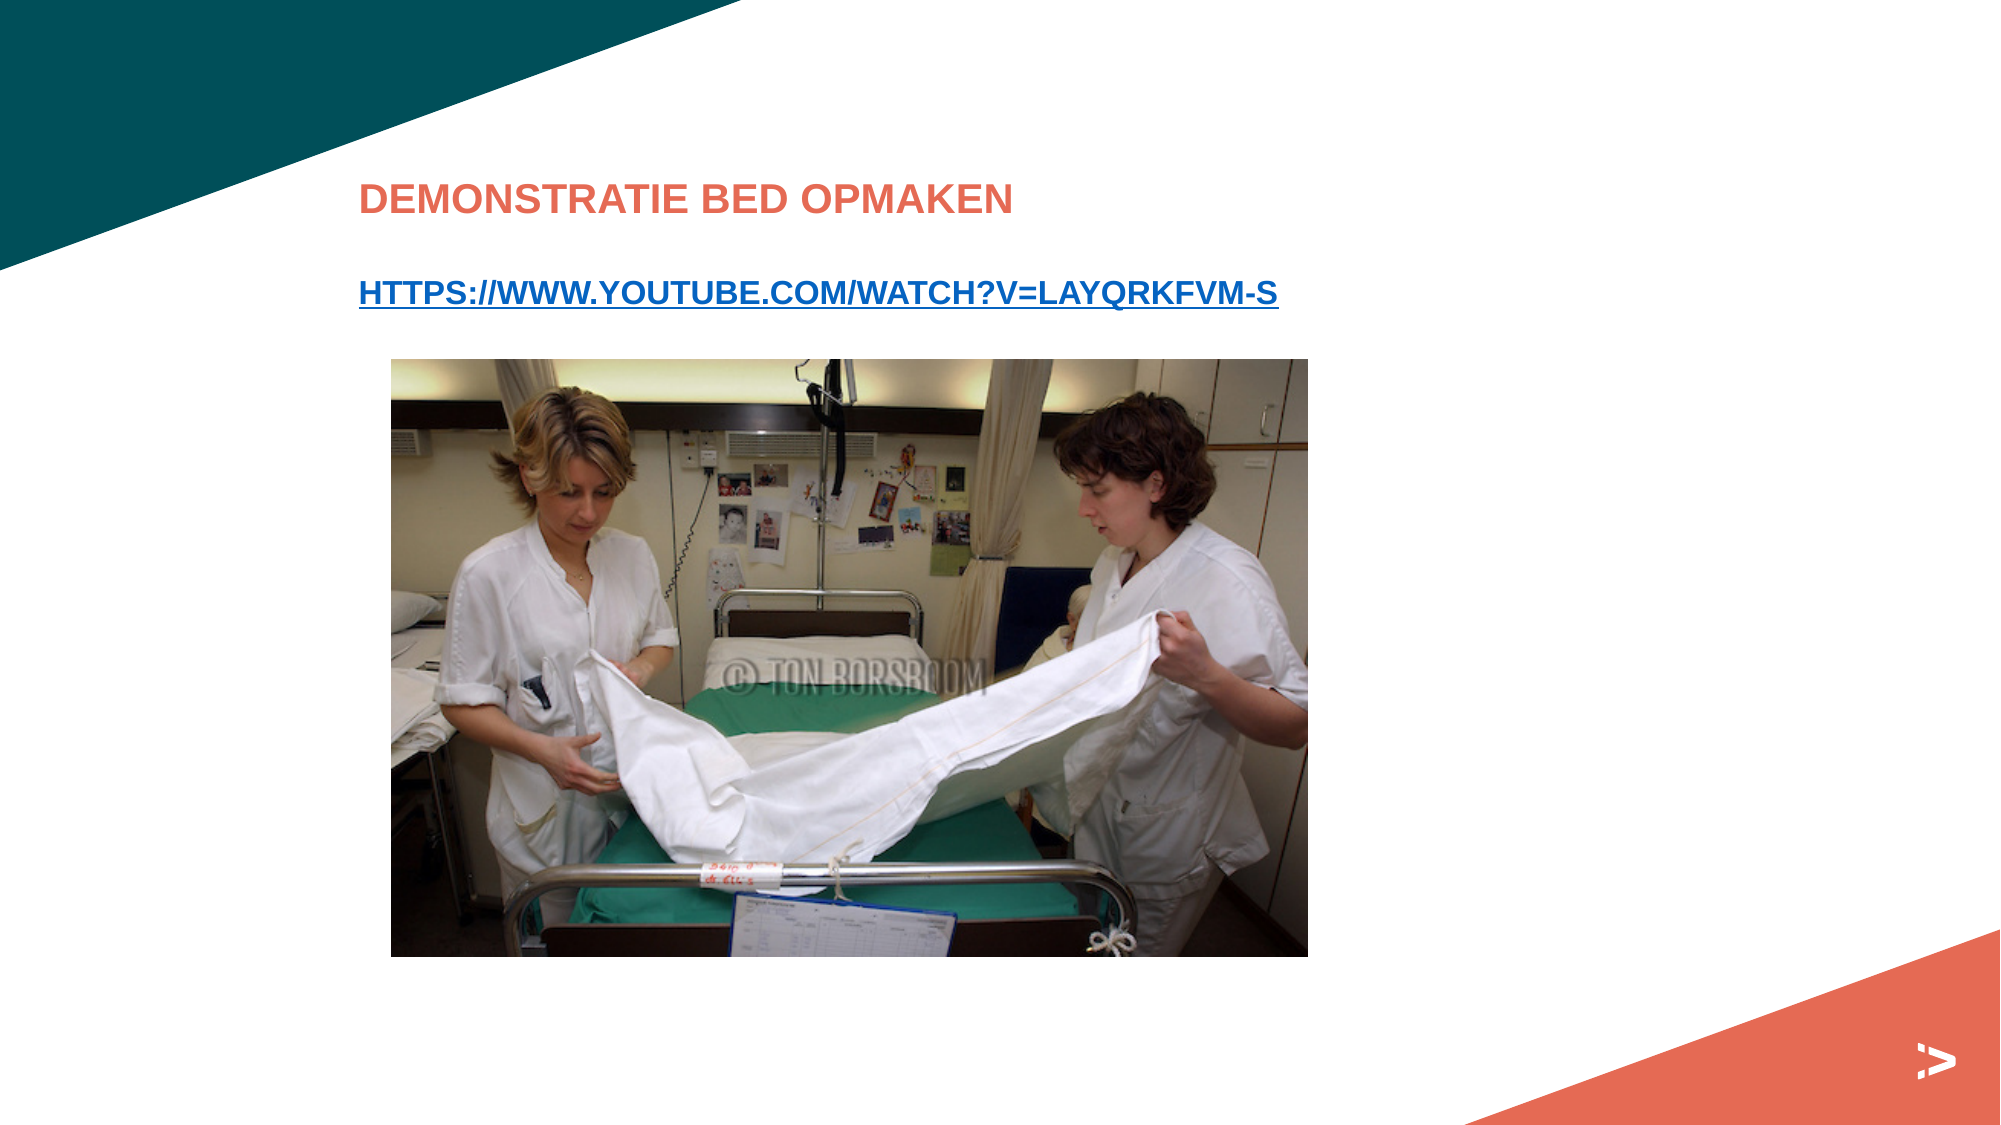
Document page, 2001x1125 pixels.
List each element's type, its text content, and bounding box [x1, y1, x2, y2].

title Demonstratie bed opmaken https://www.youtube.com/watch?v=lAyqrKFVM-s [358, 189, 1973, 312]
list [391, 359, 1308, 957]
